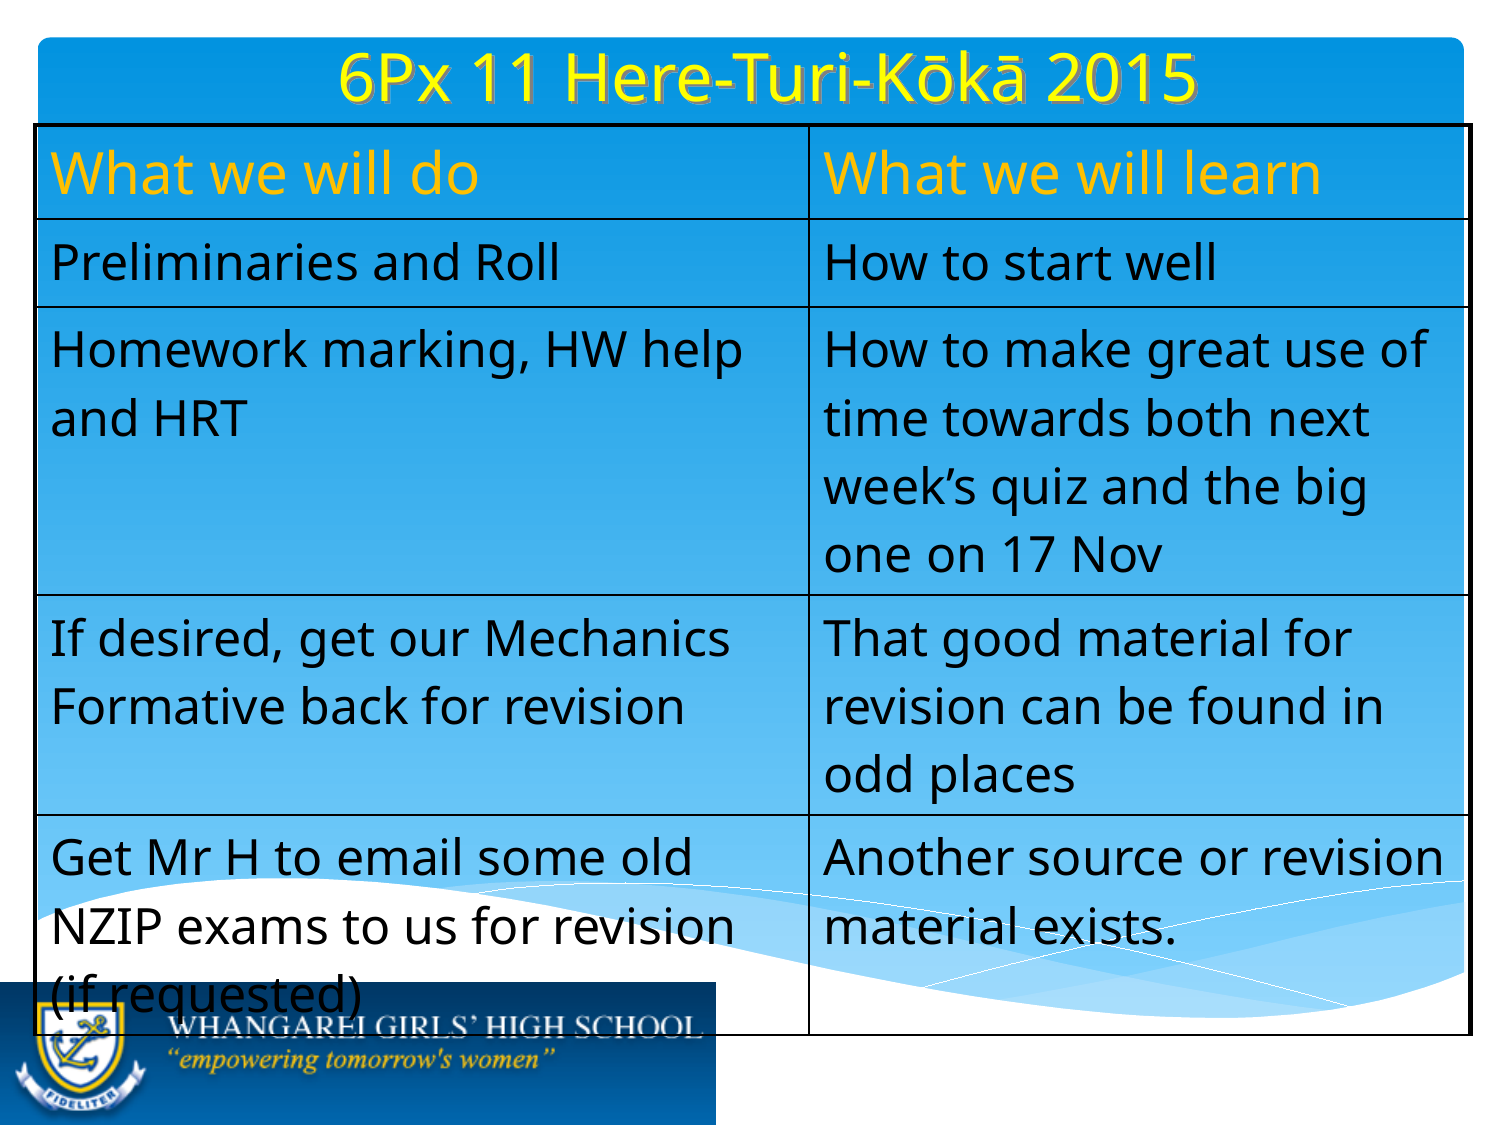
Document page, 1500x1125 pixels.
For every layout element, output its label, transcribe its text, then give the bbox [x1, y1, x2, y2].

table_header What we will learn [810, 127, 1468, 218]
table_cell Preliminaries and Roll [37, 220, 808, 306]
picture [0, 982, 716, 1125]
table_cell Another source or revision material exists. [810, 816, 1468, 1034]
table_cell Homework marking, HW help and HRT [37, 308, 808, 594]
table_cell How to make great use of time towards both next week’s quiz and the big one on 17 Nov [810, 308, 1468, 594]
table_cell That good material for revision can be found in odd places [810, 596, 1468, 814]
table_cell If desired, get our Mechanics Formative back for revision [37, 596, 808, 814]
table_header What we will do [37, 127, 808, 218]
text_box 6Px 11 Here-Turi-Kōkā 2015 [162, 24, 1375, 123]
table_cell How to start well [810, 220, 1468, 306]
table_cell Get Mr H to email some old NZIP exams to us for revision (if requested) [37, 816, 808, 1034]
